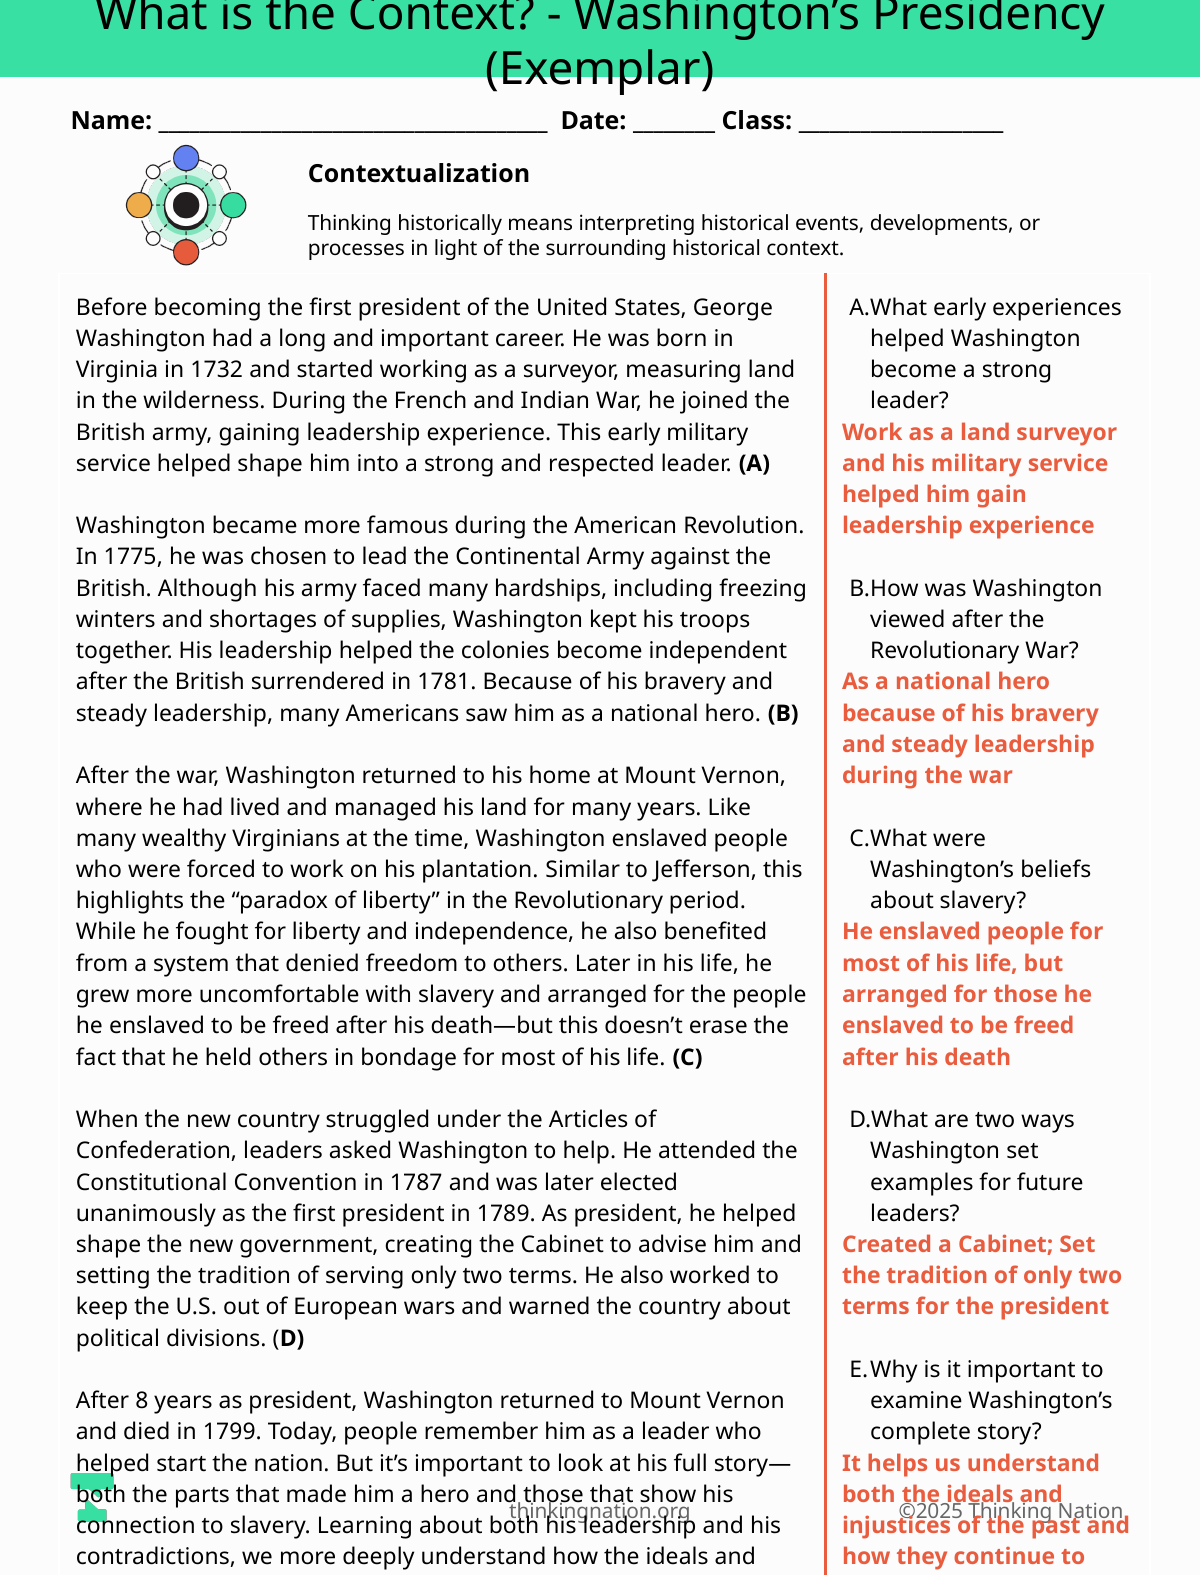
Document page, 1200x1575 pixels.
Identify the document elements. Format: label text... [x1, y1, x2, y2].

picture [106, 126, 265, 285]
table_header Before becoming the first president of the United States, George Washington had a long and important career. He was born in Virginia in 1732 and started working as a surveyor, measuring land in the wilderness. During the French and Indian War, he joined the British army, gaining leadership experience. This early military service helped shape him into a strong and respected leader. (A) Washington became more famous during the American Revolution. In 1775, he was chosen to lead the Continental Army against the British. Although his army faced many hardships, including freezing winters and shortages of supplies, Washington kept his troops together. His leadership helped the colonies become independent after the British surrendered in 1781. Because of his bravery and steady leadership, many Americans saw him as a national hero. (B) After the war, Washington returned to his home at Mount Vernon, where he had lived and managed his land for many years. Like many wealthy Virginians at the time, Washington enslaved people who were forced to work on his plantation. Similar to Jefferson, this highlights the “paradox of liberty” in the Revolutionary period. While he fought for liberty and independence, he also benefited from a system that denied freedom to others. Later in his life, he grew more uncomfortable with slavery and arranged for the people he enslaved to be freed after his death—but this doesn’t erase the fact that he held others in bondage for most of his life. (C) When the new country struggled under the Articles of Confederation, leaders asked Washington to help. He attended the Constitutional Convention in 1787 and was later elected unanimously as the first president in 1789. As president, he helped shape the new government, creating the Cabinet to advise him and setting the tradition of serving only two terms. He also worked to keep the U.S. out of European wars and warned the country about political divisions. (D) After 8 years as president, Washington returned to Mount Vernon and died in 1799. Today, people remember him as a leader who helped start the nation. But it’s important to look at his full story— both the parts that made him a hero and those that show his connection to slavery. Learning about both his leadership and his contradictions, we more deeply understand how the ideals and injustices of the past continue to shape the United States today. [60, 274, 824, 1575]
text_box What is the Context? - Washington’s Presidency (Exemplar) [0, 0, 1200, 77]
text_box Name: ______________________________________ Date: ________ Class: ____________________ [55, 89, 1200, 149]
picture [58, 1463, 126, 1531]
table_header What early experiences helped Washington become a strong leader? Work as a land surveyor and his military service helped him gain leadership experience How was Washington viewed after the Revolutionary War? As a national hero because of his bravery and steady leadership during the war What were Washington’s beliefs about slavery? He enslaved people for most of his life, but arranged for those he enslaved to be freed after his death What are two ways Washington set examples for future leaders? Created a Cabinet; Set the tradition of only two terms for the president Why is it important to examine Washington’s complete story? It helps us understand both the ideals and injustices of the past and how they continue to shape the country today [827, 274, 1149, 1575]
text_box Contextualization Thinking historically means interpreting historical events, developments, or processes in light of the surrounding historical context. [289, 149, 1130, 262]
